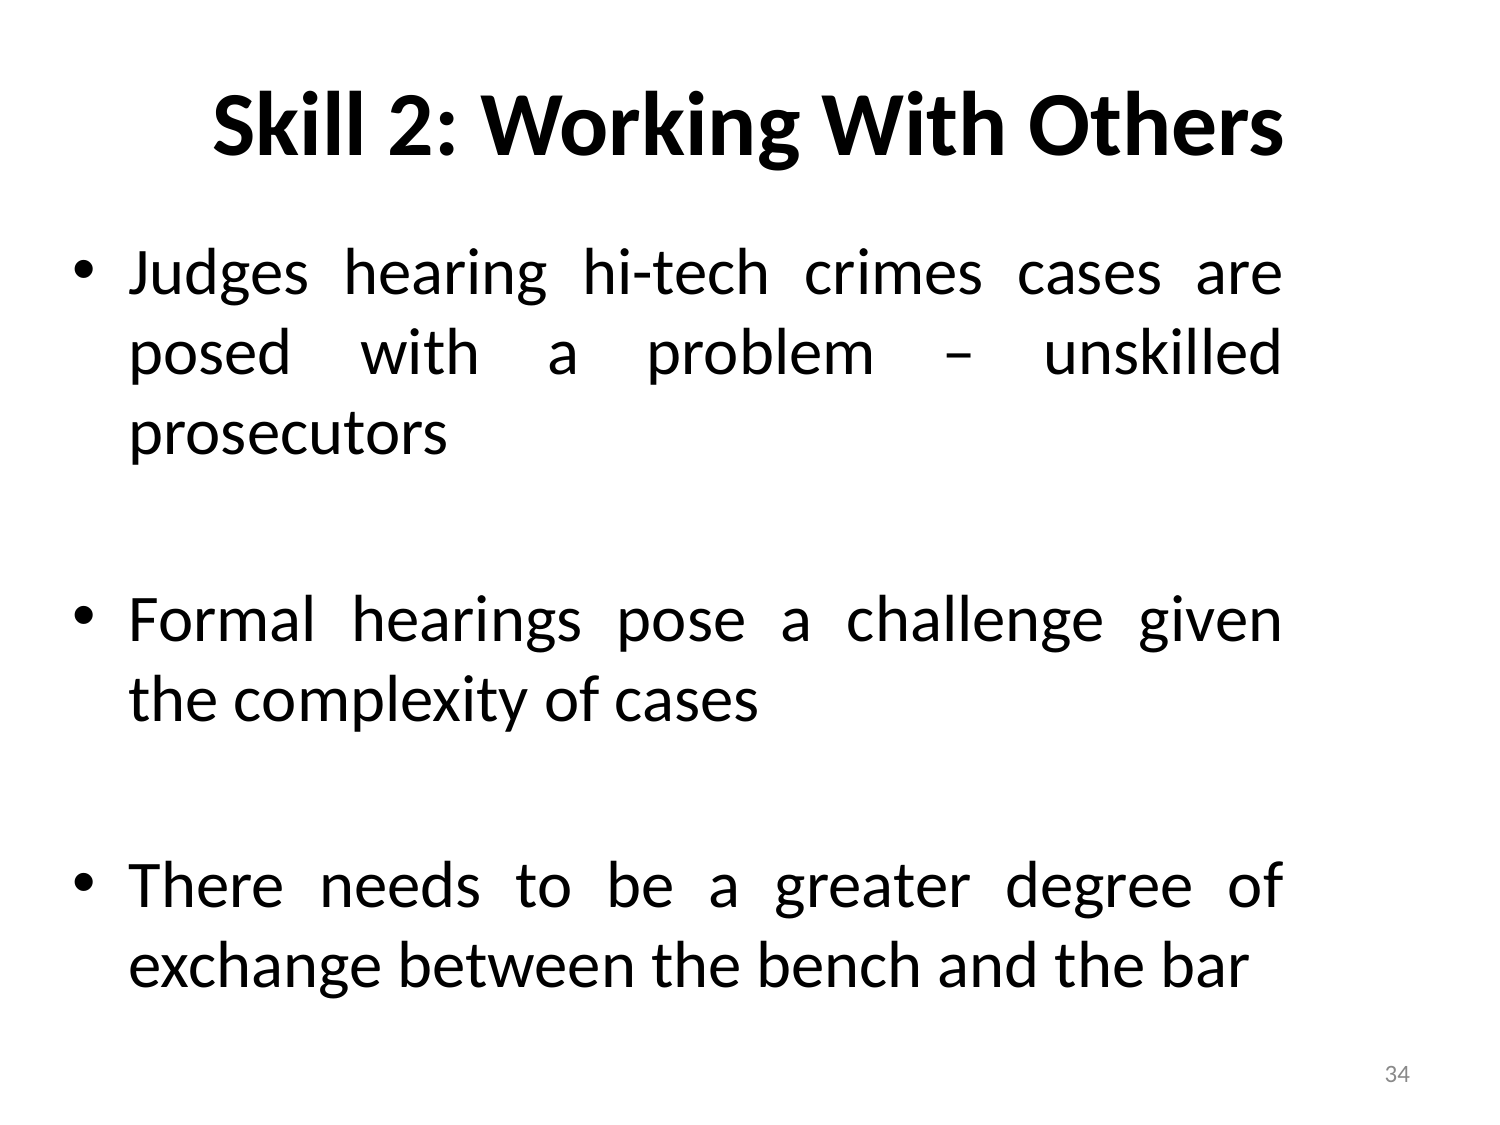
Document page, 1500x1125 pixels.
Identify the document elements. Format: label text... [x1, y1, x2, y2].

text_box Judges hearing hi-tech crimes cases are posed with a problem – unskilled prosecutors Formal hearings pose a challenge given the complexity of cases There needs to be a greater degree of exchange between the bench and the bar [57, 220, 1300, 1097]
slide_number 34 [1074, 1042, 1425, 1103]
title Skill 2: Working With Others [75, 24, 1425, 213]
